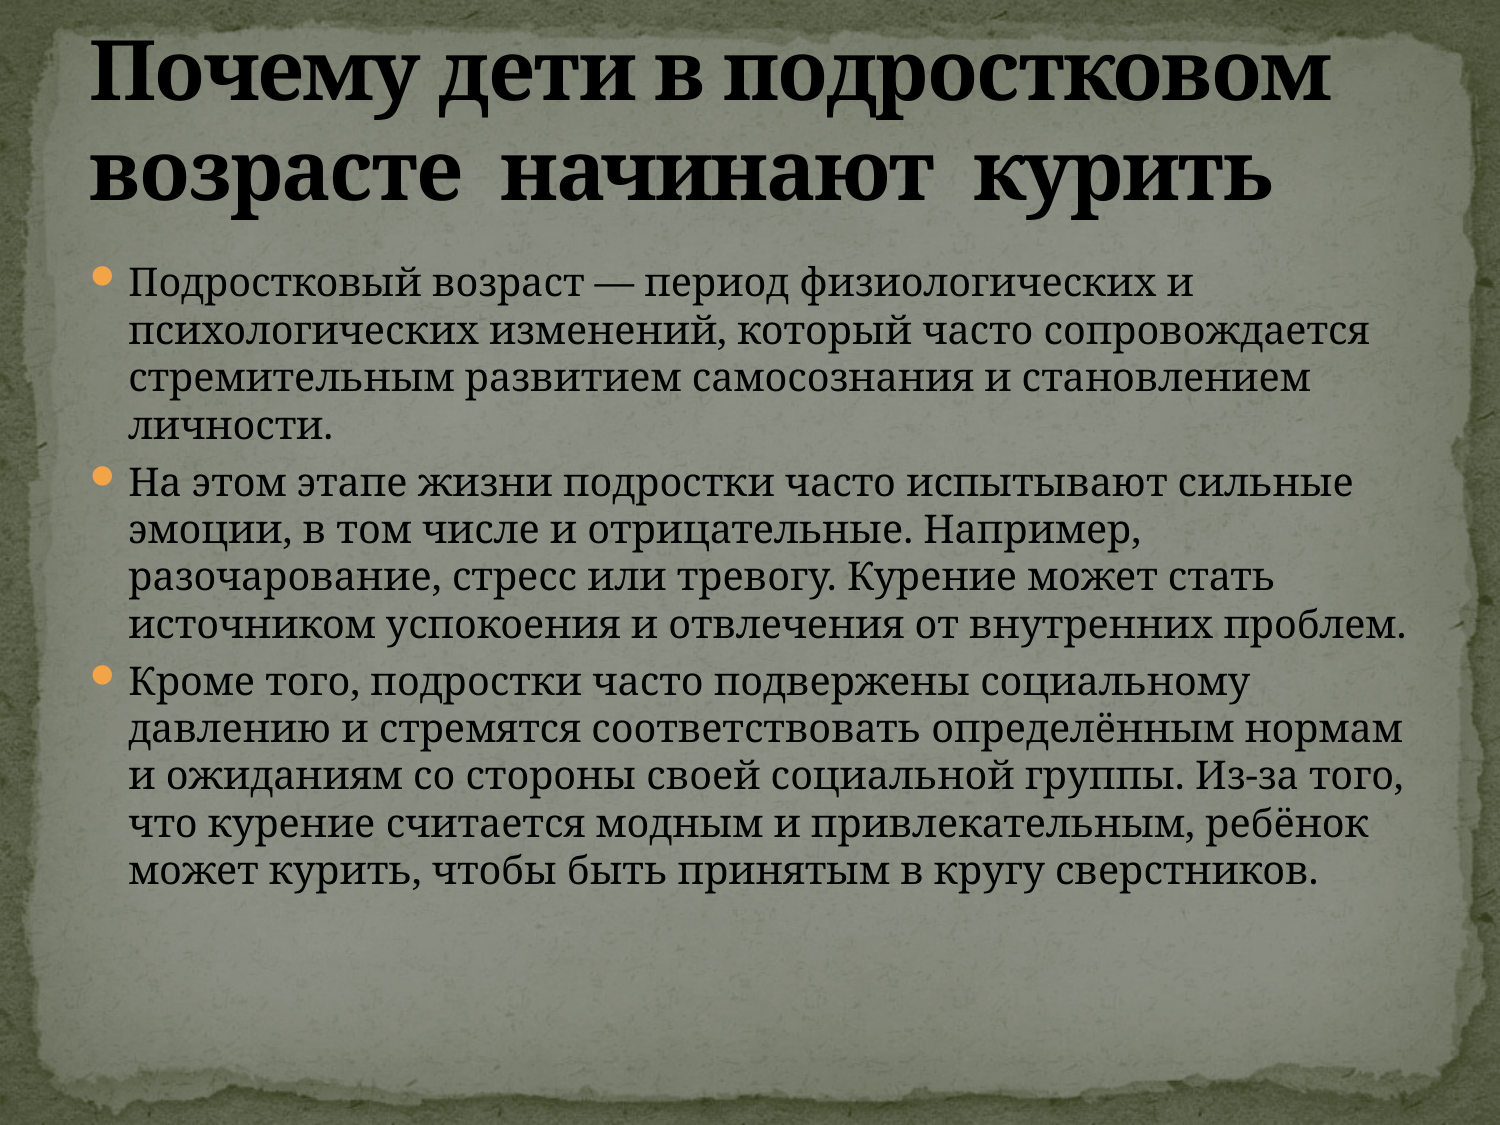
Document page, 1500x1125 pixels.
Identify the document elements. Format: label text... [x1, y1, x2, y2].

list Подростковый возраст — период физиологических и психологических изменений, который часто сопровождается стремительным развитием самосознания и становлением личности. На этом этапе жизни подростки часто испытывают сильные эмоции, в том числе и отрицательные. Например, разочарование, стресс или тревогу. Курение может стать источником успокоения и отвлечения от внутренних проблем. Кроме того, подростки часто подвержены социальному давлению и стремятся соответствовать определённым нормам и ожиданиям со стороны своей социальной группы. Из-за того, что курение считается модным и привлекательным, ребёнок может курить, чтобы быть принятым в кругу сверстников. [75, 249, 1425, 1000]
title Почему дети в подростковом возрасте начинают курить [74, 24, 1425, 225]
